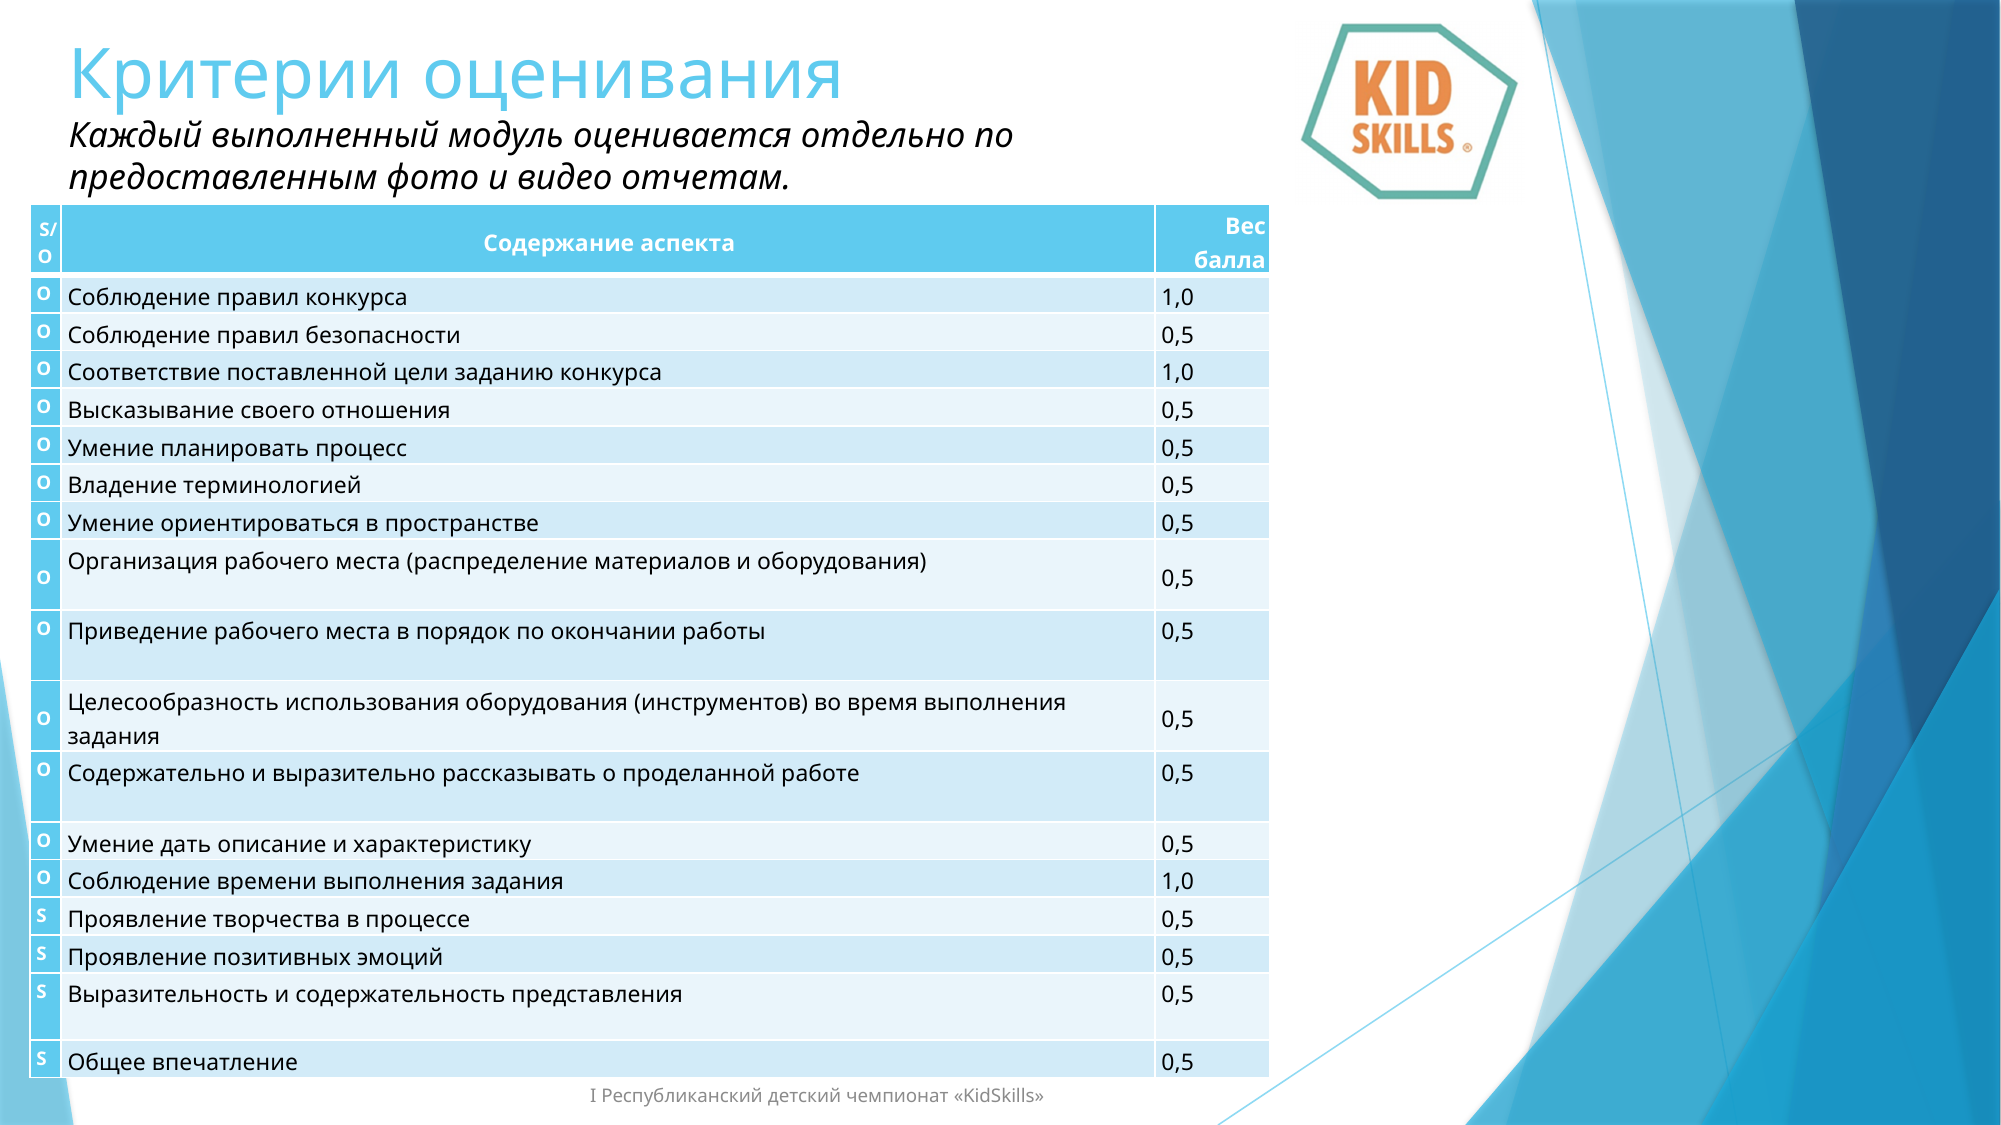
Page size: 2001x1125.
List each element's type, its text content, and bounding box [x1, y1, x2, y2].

table_cell S [31, 974, 60, 1039]
table_cell 1,0 [1156, 278, 1269, 312]
table_header S/O [31, 205, 60, 272]
table_cell 0,5 [1156, 427, 1269, 463]
table_cell Умение планировать процесс [62, 427, 1154, 463]
footer I Республиканский детский чемпионат «KidSkills» [574, 1065, 1608, 1125]
table_cell О [31, 681, 60, 750]
table_cell Соблюдение времени выполнения задания [62, 860, 1154, 896]
table_cell 1,0 [1156, 860, 1269, 896]
table_cell О [31, 611, 60, 680]
table_cell О [31, 389, 60, 425]
table_cell 1,0 [1156, 351, 1269, 387]
table_cell О [31, 465, 60, 501]
table_cell О [31, 752, 60, 821]
table_cell 0,5 [1156, 540, 1269, 609]
table_cell О [31, 502, 60, 538]
table_cell Владение терминологией [62, 465, 1154, 501]
table_cell Организация рабочего места (распределение материалов и оборудования) [62, 540, 1154, 609]
table_cell О [31, 860, 60, 896]
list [1295, 20, 1526, 205]
table_cell Соблюдение правил конкурса [62, 278, 1154, 312]
table_cell Общее впечатление [62, 1041, 1154, 1077]
table_cell 0,5 [1156, 898, 1269, 934]
table_cell 0,5 [1156, 681, 1269, 750]
table_cell 0,5 [1156, 314, 1269, 350]
table_cell Выразительность и содержательность представления [62, 974, 1154, 1039]
table_cell Целесообразность использования оборудования (инструментов) во время выполнения задания [62, 681, 1154, 750]
table_cell 0,5 [1156, 1041, 1269, 1065]
table_cell 0,5 [1156, 936, 1269, 972]
table_header Содержание аспекта [62, 205, 1154, 272]
table_cell Приведение рабочего места в порядок по окончании работы [62, 611, 1154, 680]
table_cell Умение ориентироваться в пространстве [62, 502, 1154, 538]
table_cell 0,5 [1156, 823, 1269, 859]
table_header Вес балла [1156, 205, 1269, 272]
table_cell 0,5 [1156, 974, 1269, 1039]
table_cell Проявление творчества в процессе [62, 898, 1154, 934]
table_cell 0,5 [1156, 389, 1269, 425]
table_cell О [31, 427, 60, 463]
table_cell О [31, 314, 60, 350]
table_cell О [31, 351, 60, 387]
table_cell О [31, 823, 60, 859]
table_cell Соблюдение правил безопасности [62, 314, 1154, 350]
table_cell О [31, 540, 60, 609]
table_cell 0,5 [1156, 611, 1269, 680]
table_cell 0,5 [1156, 502, 1269, 538]
title Критерии оценивания Каждый выполненный модуль оценивается отдельно по предоставленным фото и видео отчетам. [53, 21, 1092, 204]
table_cell 0,5 [1156, 465, 1269, 501]
table_cell 0,5 [1156, 752, 1269, 821]
table_cell S [31, 936, 60, 972]
table_cell S [31, 1041, 60, 1077]
table_cell S [31, 898, 60, 934]
table_cell О [31, 278, 60, 312]
table_cell Соответствие поставленной цели заданию конкурса [62, 351, 1154, 387]
table_cell Высказывание своего отношения [62, 389, 1154, 425]
table_cell Содержательно и выразительно рассказывать о проделанной работе [62, 752, 1154, 821]
table_cell Проявление позитивных эмоций [62, 936, 1154, 972]
table_cell Умение дать описание и характеристику [62, 823, 1154, 859]
